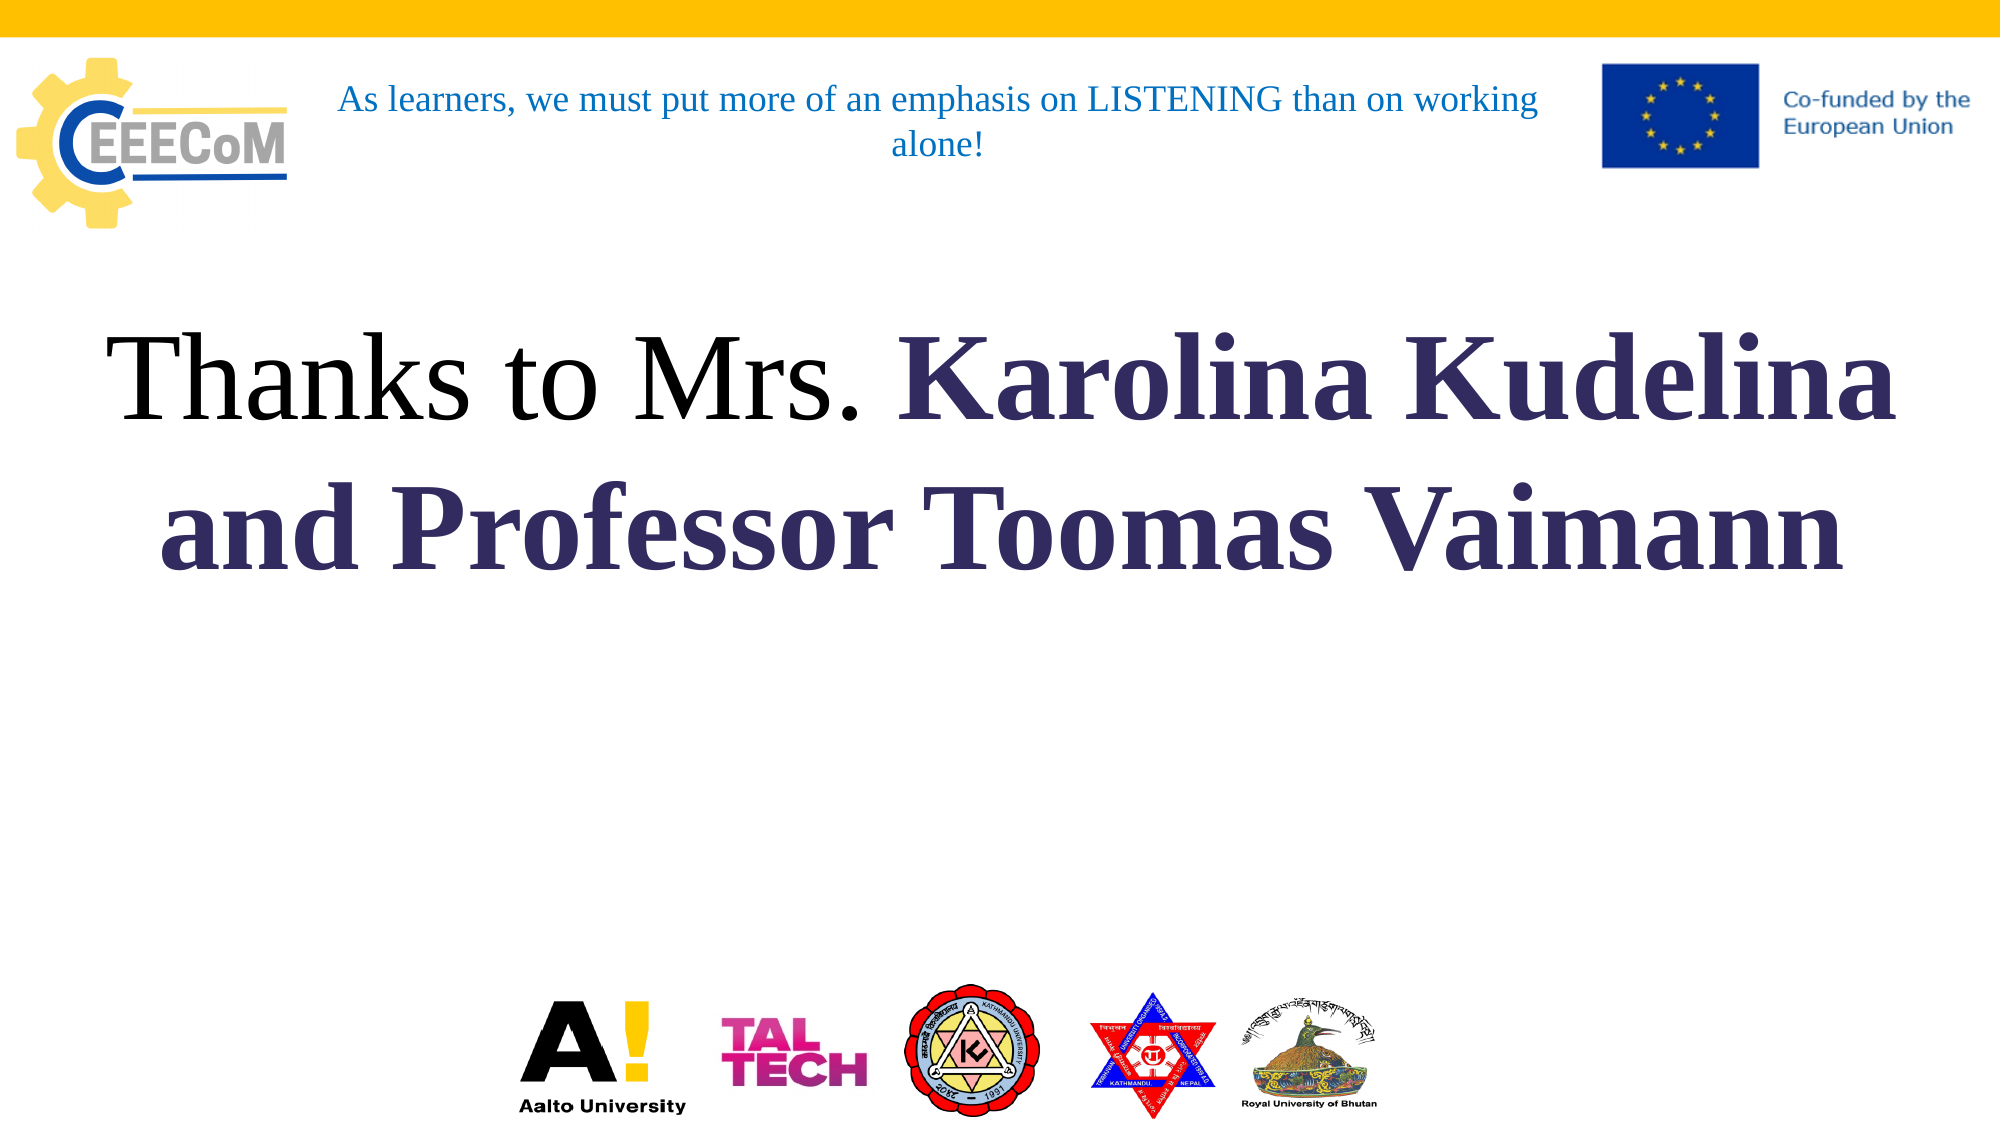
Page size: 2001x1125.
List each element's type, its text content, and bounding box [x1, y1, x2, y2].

picture [1595, 46, 2000, 181]
title As learners, we must put more of an emphasis on LISTENING than on working alone! [312, 37, 1565, 201]
picture [512, 984, 1382, 1125]
picture [11, 50, 299, 237]
text_box Thanks to Mrs. Karolina Kudelina and Professor Toomas Vaimann [2, 287, 2000, 648]
